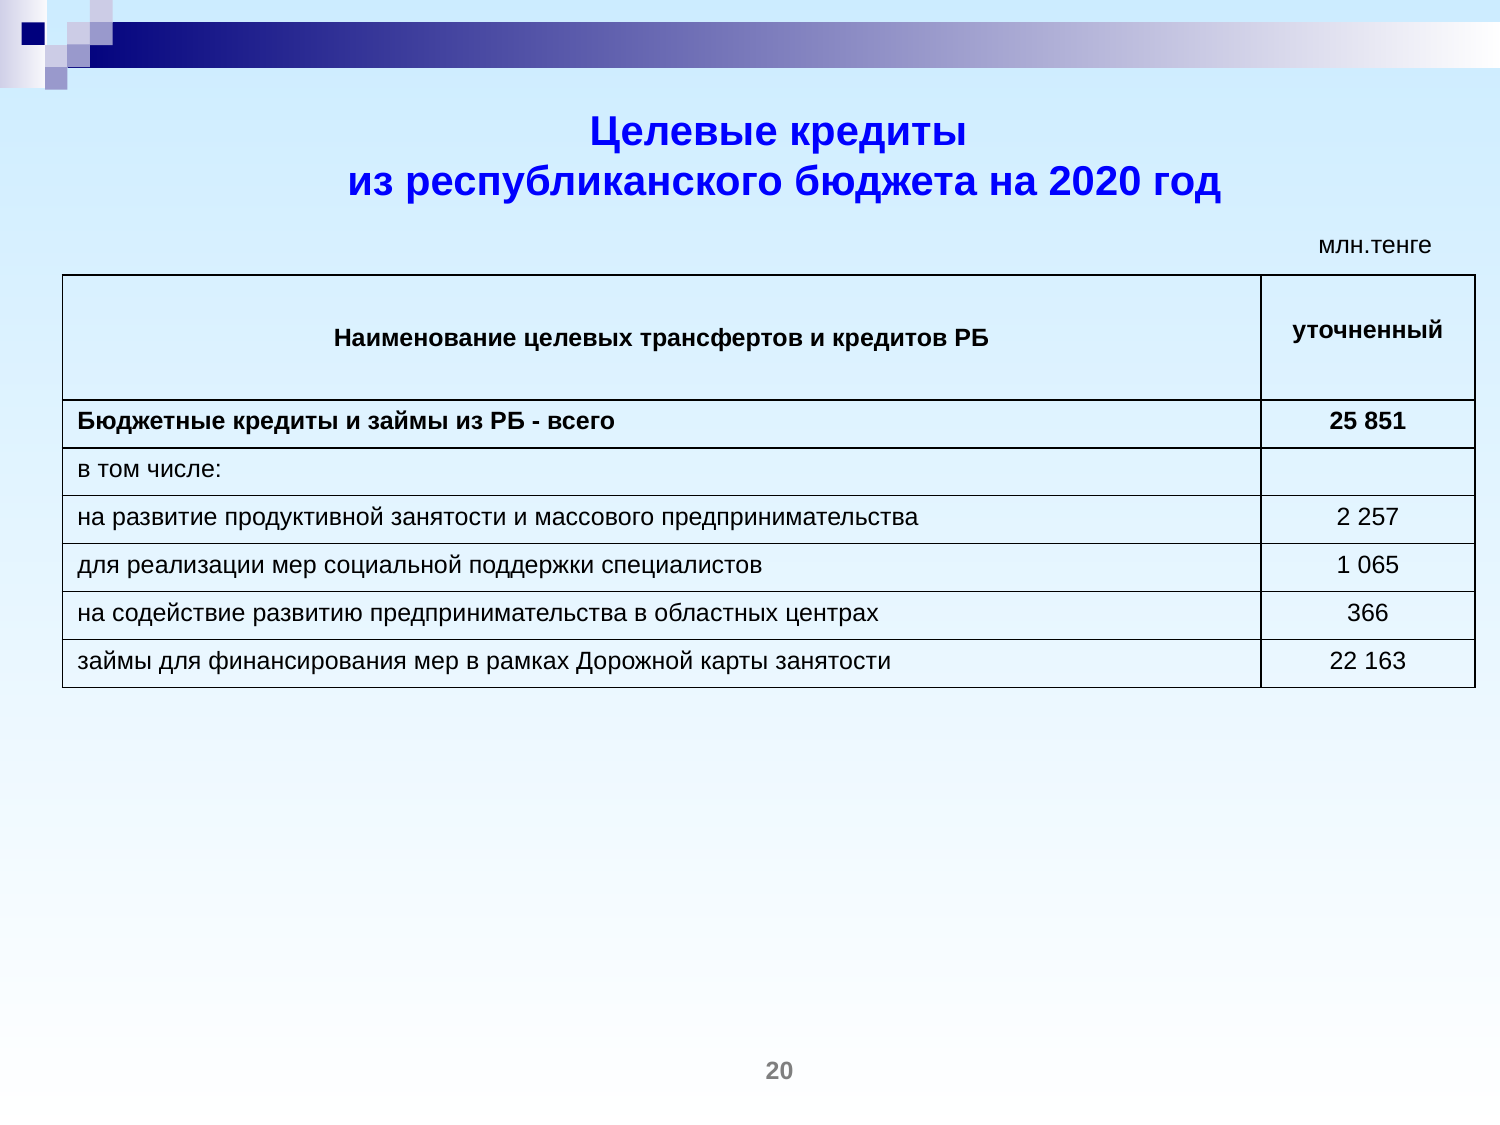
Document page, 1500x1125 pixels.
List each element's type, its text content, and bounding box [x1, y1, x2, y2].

table_cell для реализации мер социальной поддержки специалистов [63, 544, 1260, 591]
title Целевые кредиты из республиканского бюджета на 2020 год [68, 118, 1500, 189]
table_cell займы для финансирования мер в рамках Дорожной карты занятости [63, 640, 1260, 687]
table_cell на содействие развитию предпринимательства в областных центрах [63, 592, 1260, 639]
table_cell 366 [1262, 592, 1474, 639]
table_cell 2 257 [1262, 496, 1474, 543]
text_box 20 [629, 1051, 930, 1088]
table_cell Бюджетные кредиты и займы из РБ - всего [63, 401, 1260, 447]
text_box млн.тенге [1240, 226, 1448, 262]
table_header Наименование целевых трансфертов и кредитов РБ [63, 276, 1260, 399]
table_cell 1 065 [1262, 544, 1474, 591]
table_cell в том числе: [63, 449, 1260, 495]
table_cell [1262, 449, 1474, 495]
table_cell 25 851 [1262, 401, 1474, 447]
table_cell 22 163 [1262, 640, 1474, 687]
table_cell на развитие продуктивной занятости и массового предпринимательства [63, 496, 1260, 543]
table_header уточненный [1262, 276, 1474, 399]
